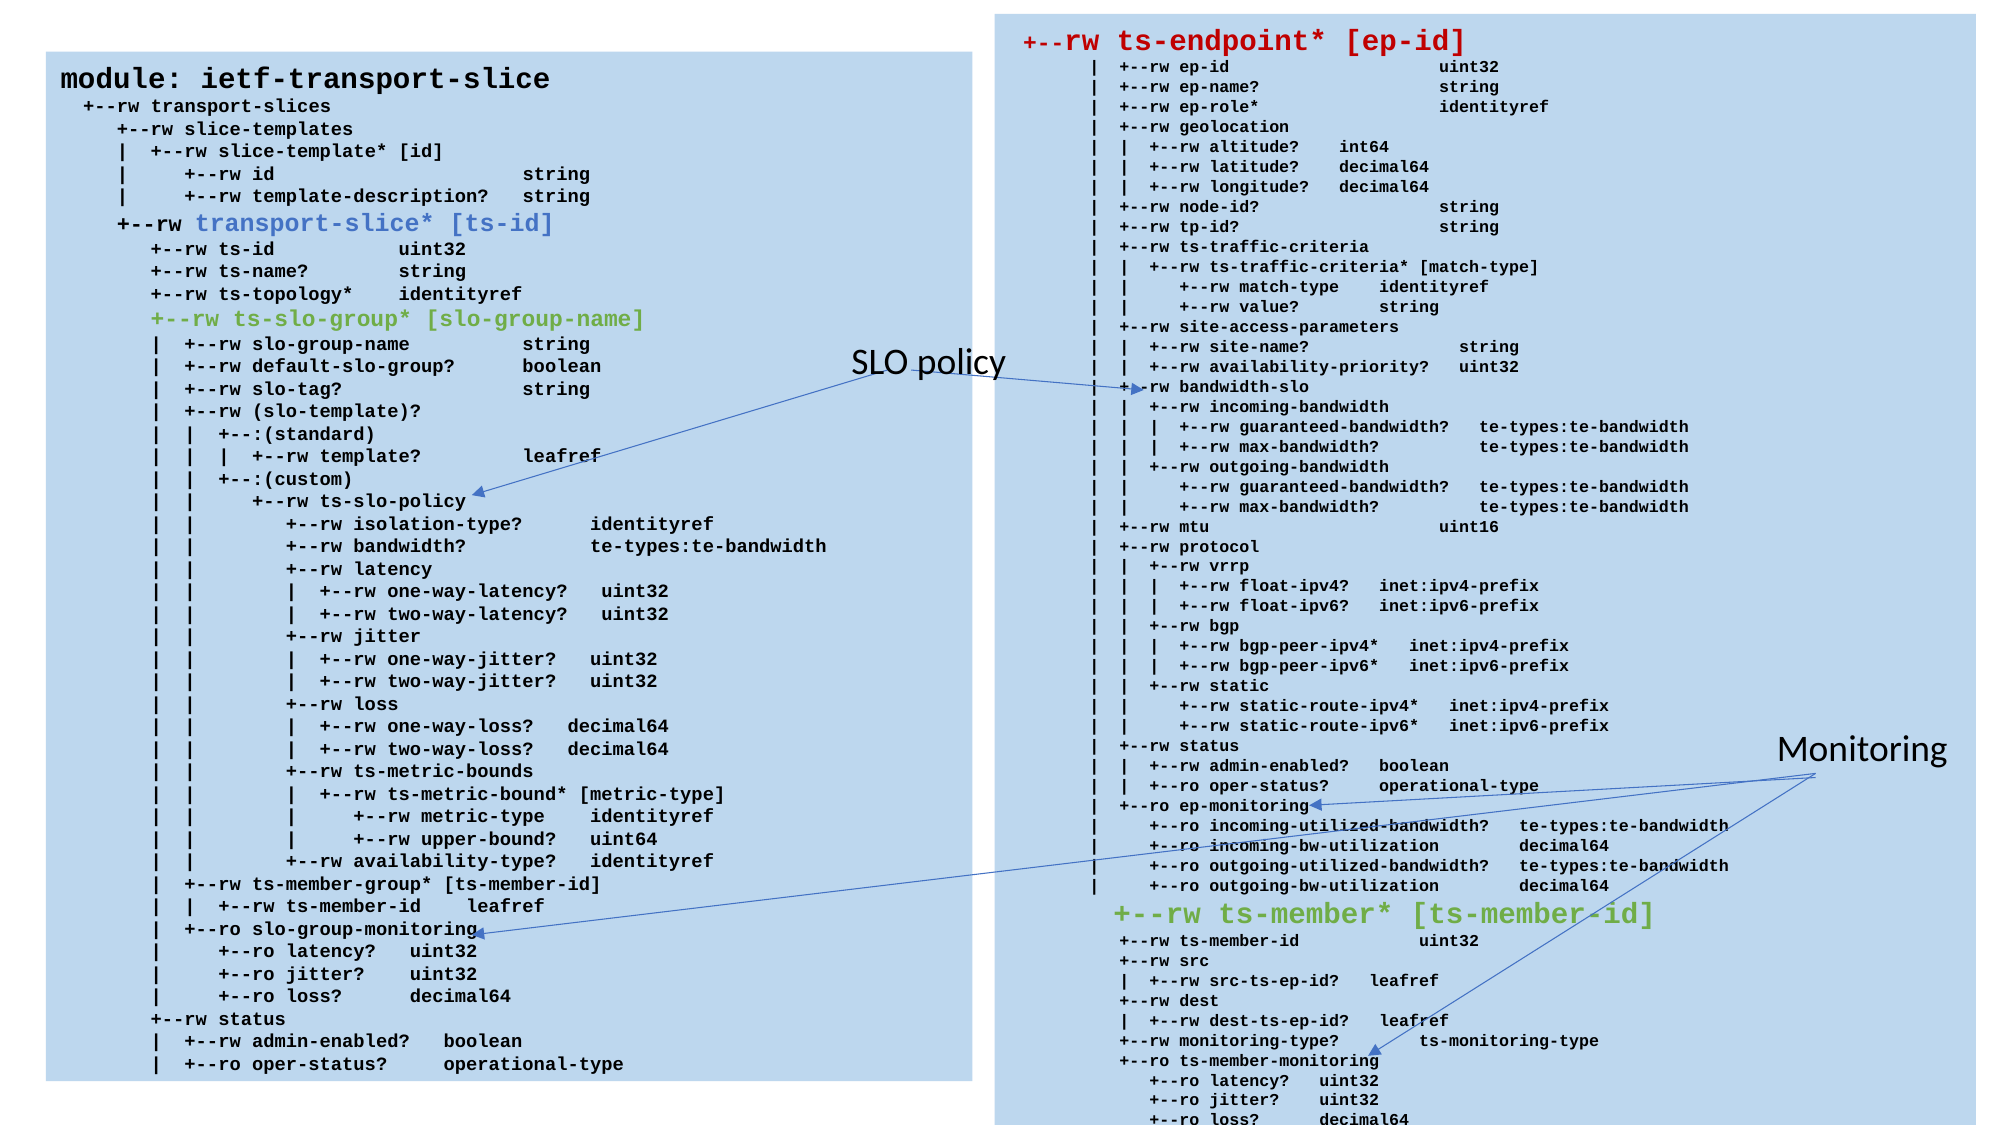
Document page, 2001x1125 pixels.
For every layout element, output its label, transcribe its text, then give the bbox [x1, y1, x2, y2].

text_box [1368, 935, 1816, 1056]
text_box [471, 370, 888, 496]
text_box module: ietf-transport-slice +--rw transport-slices +--rw slice-templates | +--rw slice-template* [id] | +--rw id string | +--rw template-description? string +--rw transport-slice* [ts-id] +--rw ts-id uint32 +--rw ts-name? string +--rw ts-topology* identityref +--rw ts-slo-group* [slo-group-name] | +--rw slo-group-name string | +--rw default-slo-group? boolean | +--rw slo-tag? string | +--rw (slo-template)? | | +--:(standard) | | | +--rw template? leafref | | +--:(custom) | | +--rw ts-slo-policy | | +--rw isolation-type? identityref | | +--rw bandwidth? te-types:te-bandwidth | | +--rw latency | | | +--rw one-way-latency? uint32 | | | +--rw two-way-latency? uint32 | | +--rw jitter | | | +--rw one-way-jitter? uint32 | | | +--rw two-way-jitter? uint32 | | +--rw loss | | | +--rw one-way-loss? decimal64 | | | +--rw two-way-loss? decimal64 | | +--rw ts-metric-bounds | | | +--rw ts-metric-bound* [metric-type] | | | +--rw metric-type identityref | | | +--rw upper-bound? uint64 | | +--rw availability-type? identityref | +--rw ts-member-group* [ts-member-id] | | +--rw ts-member-id leafref | +--ro slo-group-monitoring | +--ro latency? uint32 | +--ro jitter? uint32 | +--ro loss? decimal64 +--rw status | +--rw admin-enabled? boolean | +--ro oper-status? operational-type [45, 51, 973, 1082]
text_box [911, 370, 1144, 390]
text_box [471, 773, 1816, 935]
text_box SLO policy [836, 329, 1022, 390]
text_box +--rw ts-endpoint* [ep-id] | +--rw ep-id uint32 | +--rw ep-name? string | +--rw ep-role* identityref | +--rw geolocation | | +--rw altitude? int64 | | +--rw latitude? decimal64 | | +--rw longitude? decimal64 | +--rw node-id? string | +--rw tp-id? string | +--rw ts-traffic-criteria | | +--rw ts-traffic-criteria* [match-type] | | +--rw match-type identityref | | +--rw value? string | +--rw site-access-parameters | | +--rw site-name? string | | +--rw availability-priority? uint32 | +--rw bandwidth-slo | | +--rw incoming-bandwidth | | | +--rw guaranteed-bandwidth? te-types:te-bandwidth | | | +--rw max-bandwidth? te-types:te-bandwidth | | +--rw outgoing-bandwidth | | +--rw guaranteed-bandwidth? te-types:te-bandwidth | | +--rw max-bandwidth? te-types:te-bandwidth | +--rw mtu uint16 | +--rw protocol | | +--rw vrrp | | | +--rw float-ipv4? inet:ipv4-prefix | | | +--rw float-ipv6? inet:ipv6-prefix | | +--rw bgp | | | +--rw bgp-peer-ipv4* inet:ipv4-prefix | | | +--rw bgp-peer-ipv6* inet:ipv6-prefix | | +--rw static | | +--rw static-route-ipv4* inet:ipv4-prefix | | +--rw static-route-ipv6* inet:ipv6-prefix | +--rw status | | +--rw admin-enabled? boolean | | +--ro oper-status? operational-type | +--ro ep-monitoring | +--ro incoming-utilized-bandwidth? te-types:te-bandwidth | +--ro incoming-bw-utilization decimal64 | +--ro outgoing-utilized-bandwidth? te-types:te-bandwidth | +--ro outgoing-bw-utilization decimal64 +--rw ts-member* [ts-member-id] +--rw ts-member-id uint32 +--rw src | +--rw src-ts-ep-id? leafref +--rw dest | +--rw dest-ts-ep-id? leafref +--rw monitoring-type? ts-monitoring-type +--ro ts-member-monitoring +--ro latency? uint32 +--ro jitter? uint32 +--ro loss? decimal64 [994, 13, 1976, 1125]
text_box Monitoring [1762, 716, 1963, 777]
